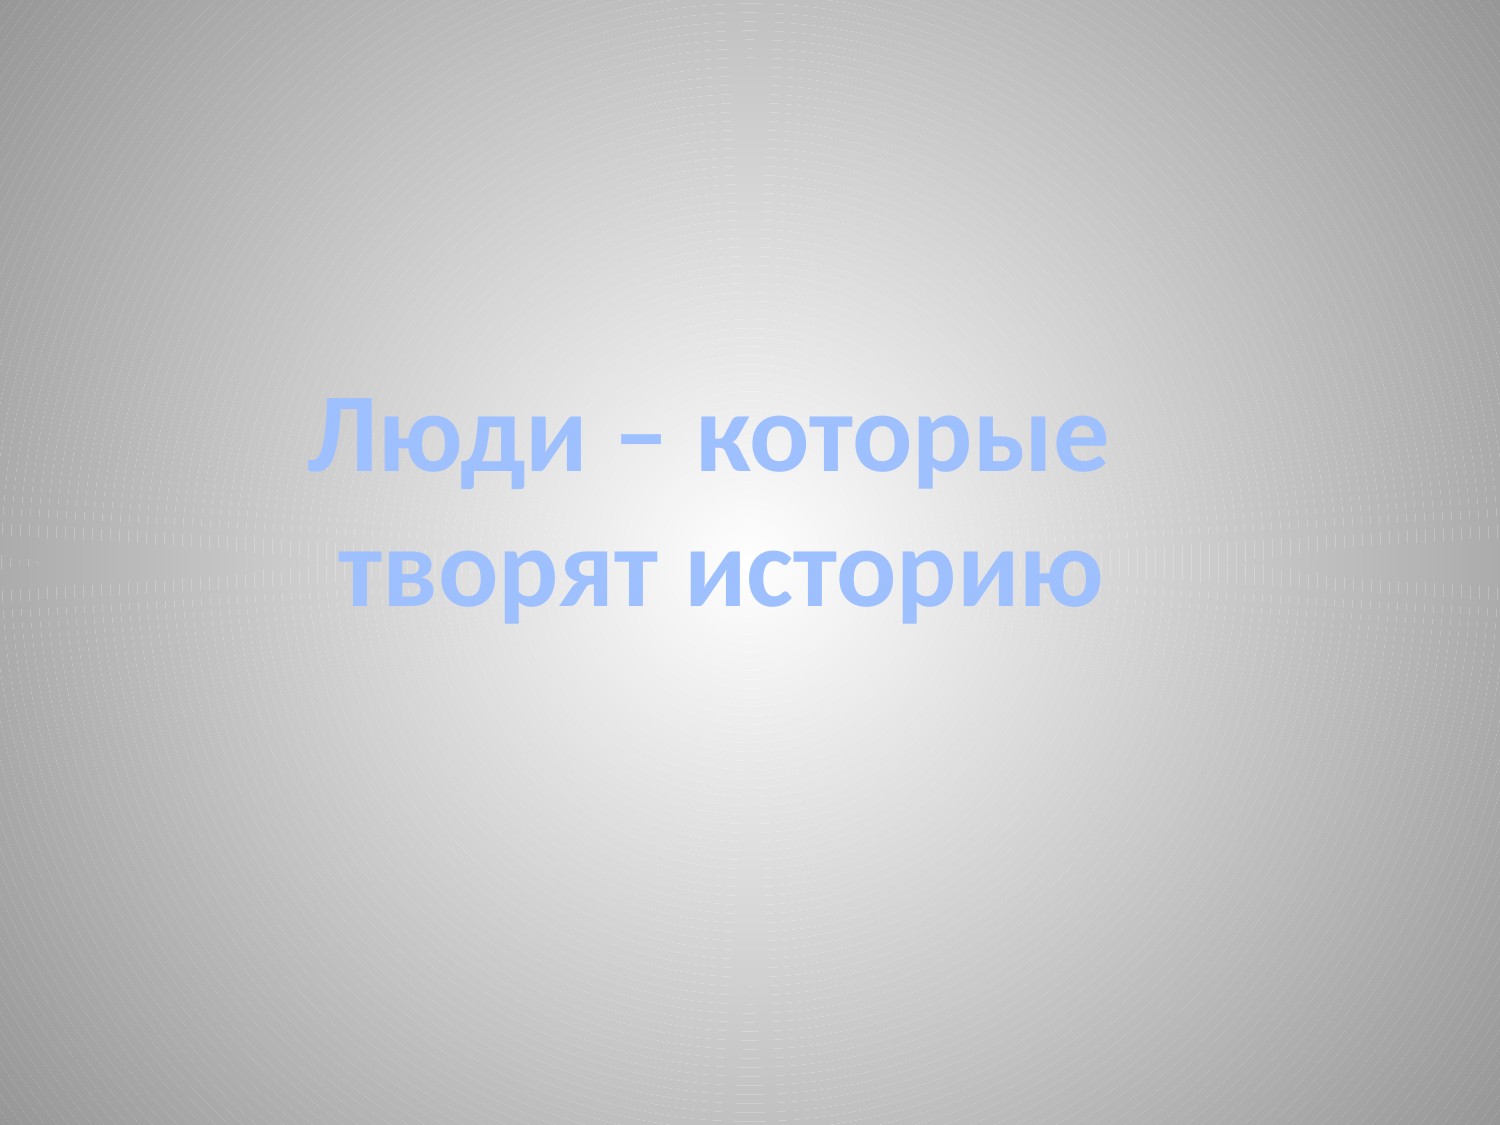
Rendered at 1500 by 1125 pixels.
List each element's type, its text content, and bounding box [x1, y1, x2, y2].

text_box Люди – которые творят историю [0, 351, 1454, 637]
